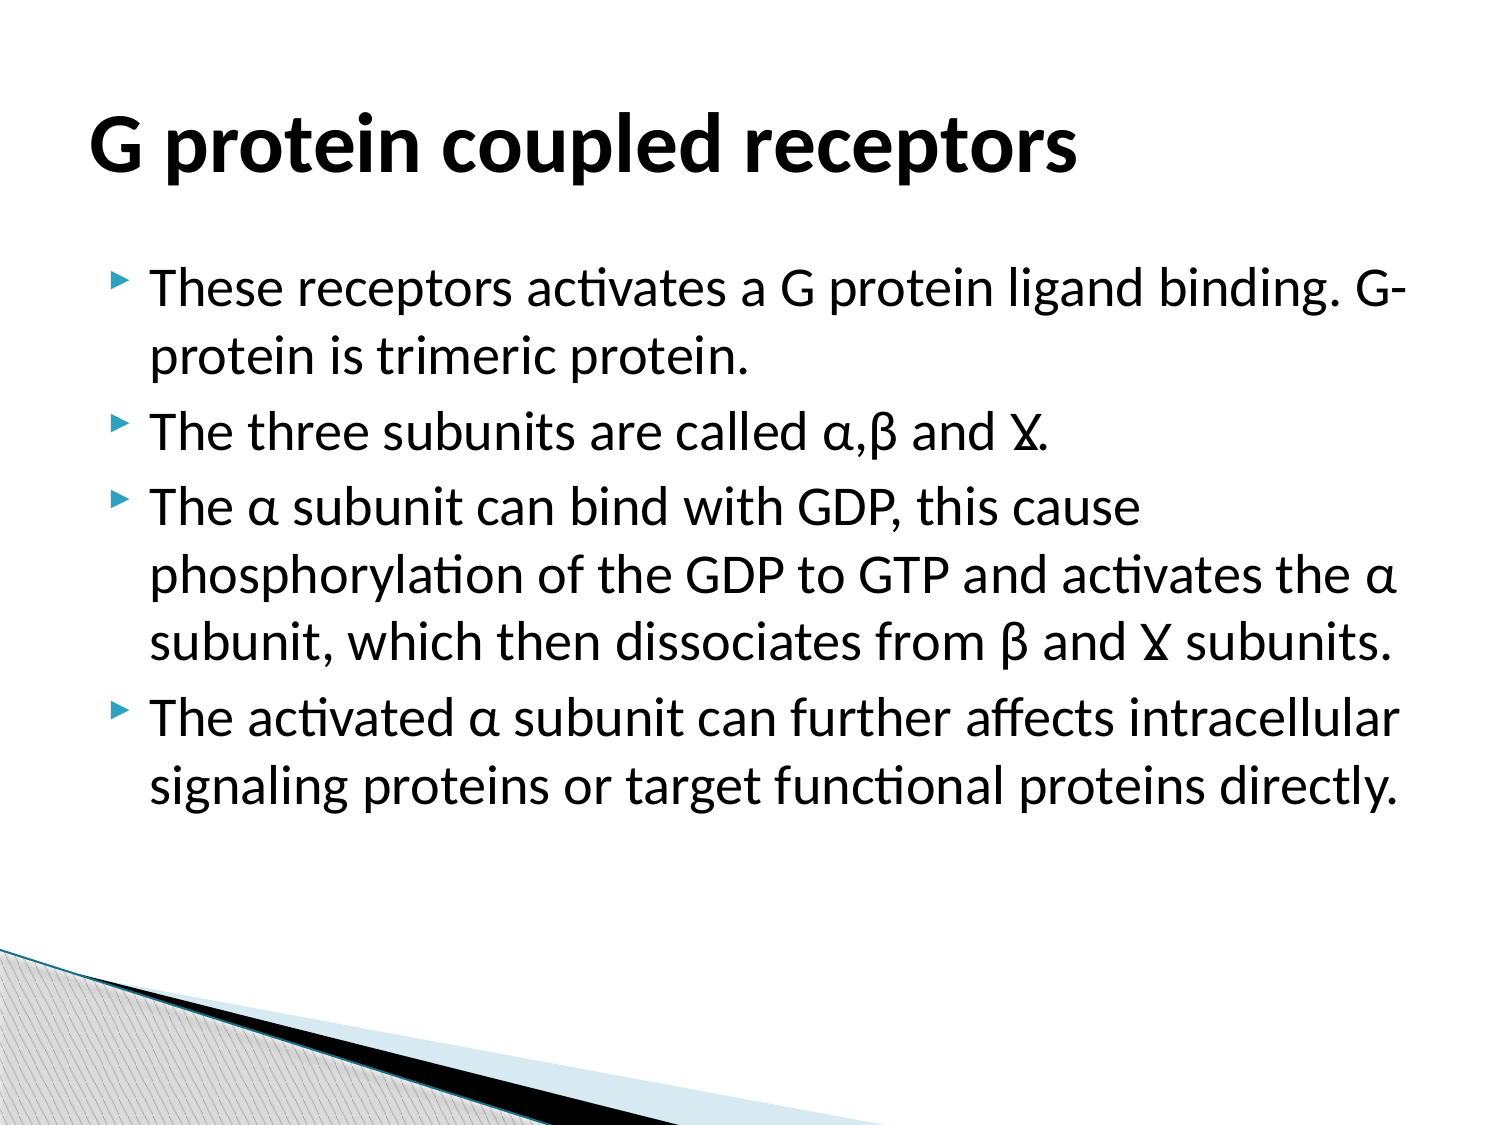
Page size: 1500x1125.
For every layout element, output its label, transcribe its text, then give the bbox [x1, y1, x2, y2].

title G protein coupled receptors [75, 45, 1425, 233]
list These receptors activates a G protein ligand binding. G- protein is trimeric protein. The three subunits are called α,β and Ɣ. The α subunit can bind with GDP, this cause phosphorylation of the GDP to GTP and activates the α subunit, which then dissociates from β and Ɣ subunits. The activated α subunit can further affects intracellular signaling proteins or target functional proteins directly. [75, 243, 1425, 986]
